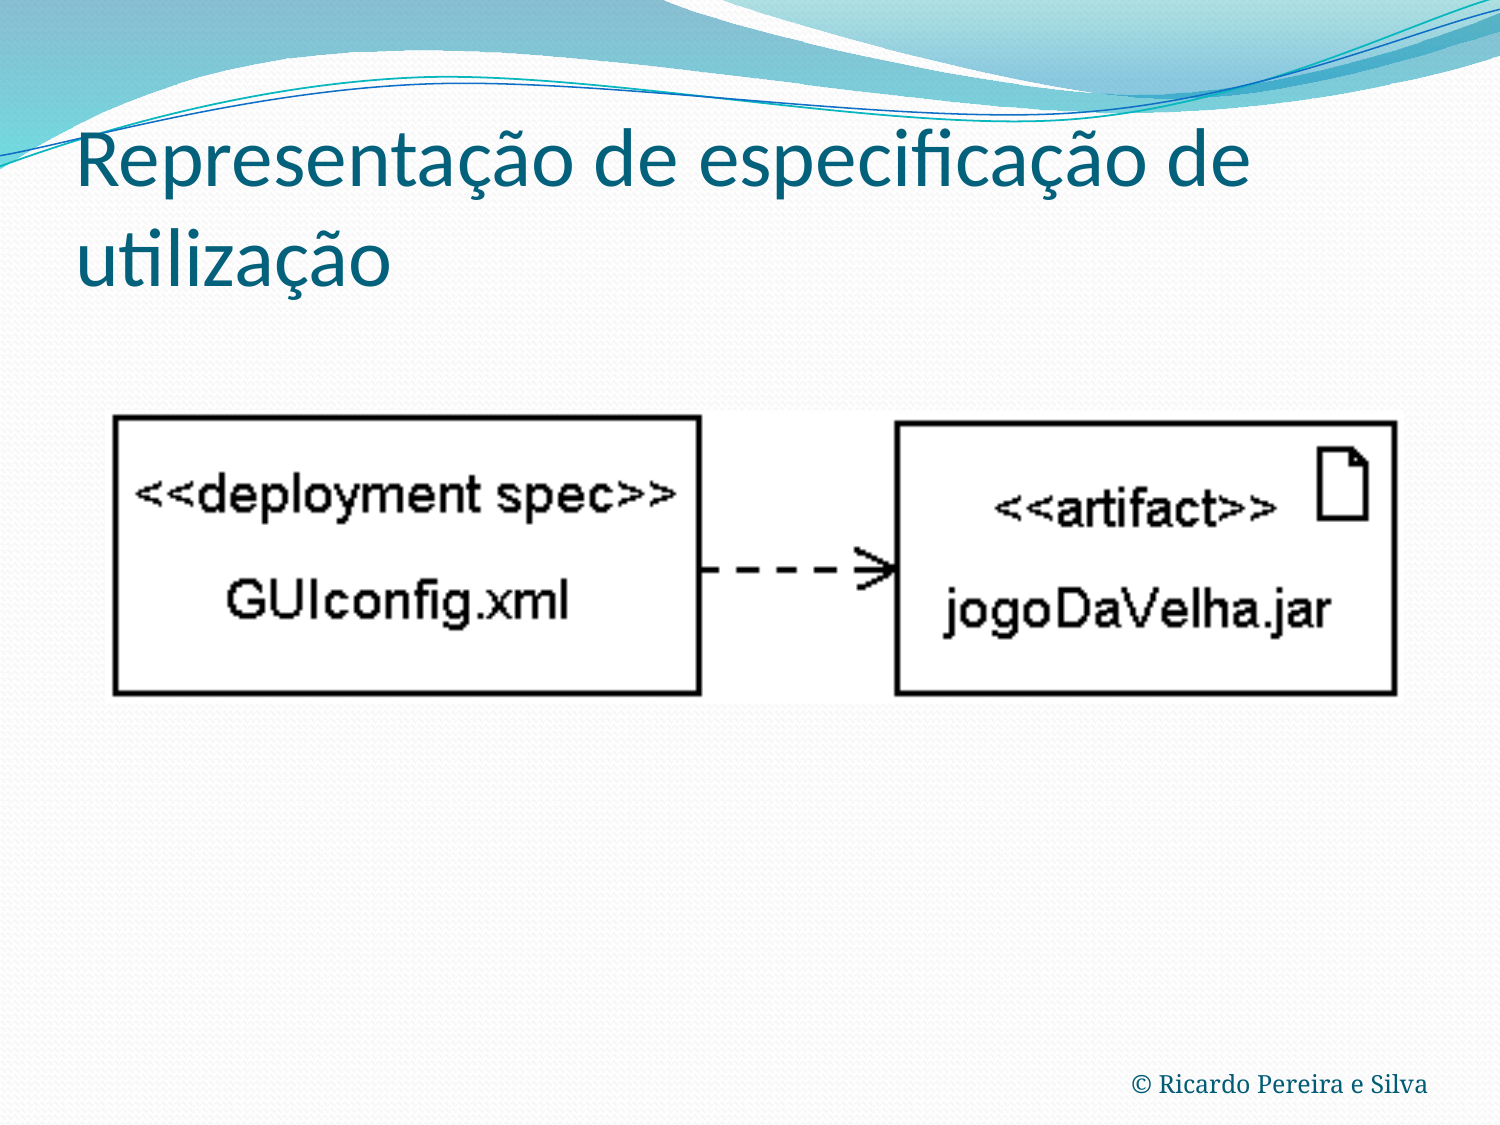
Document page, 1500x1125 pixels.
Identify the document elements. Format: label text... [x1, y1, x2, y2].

footer © Ricardo Pereira e Silva [1101, 1042, 1429, 1103]
picture [105, 409, 1404, 704]
title Representação de especificação de utilização [75, 115, 1425, 303]
